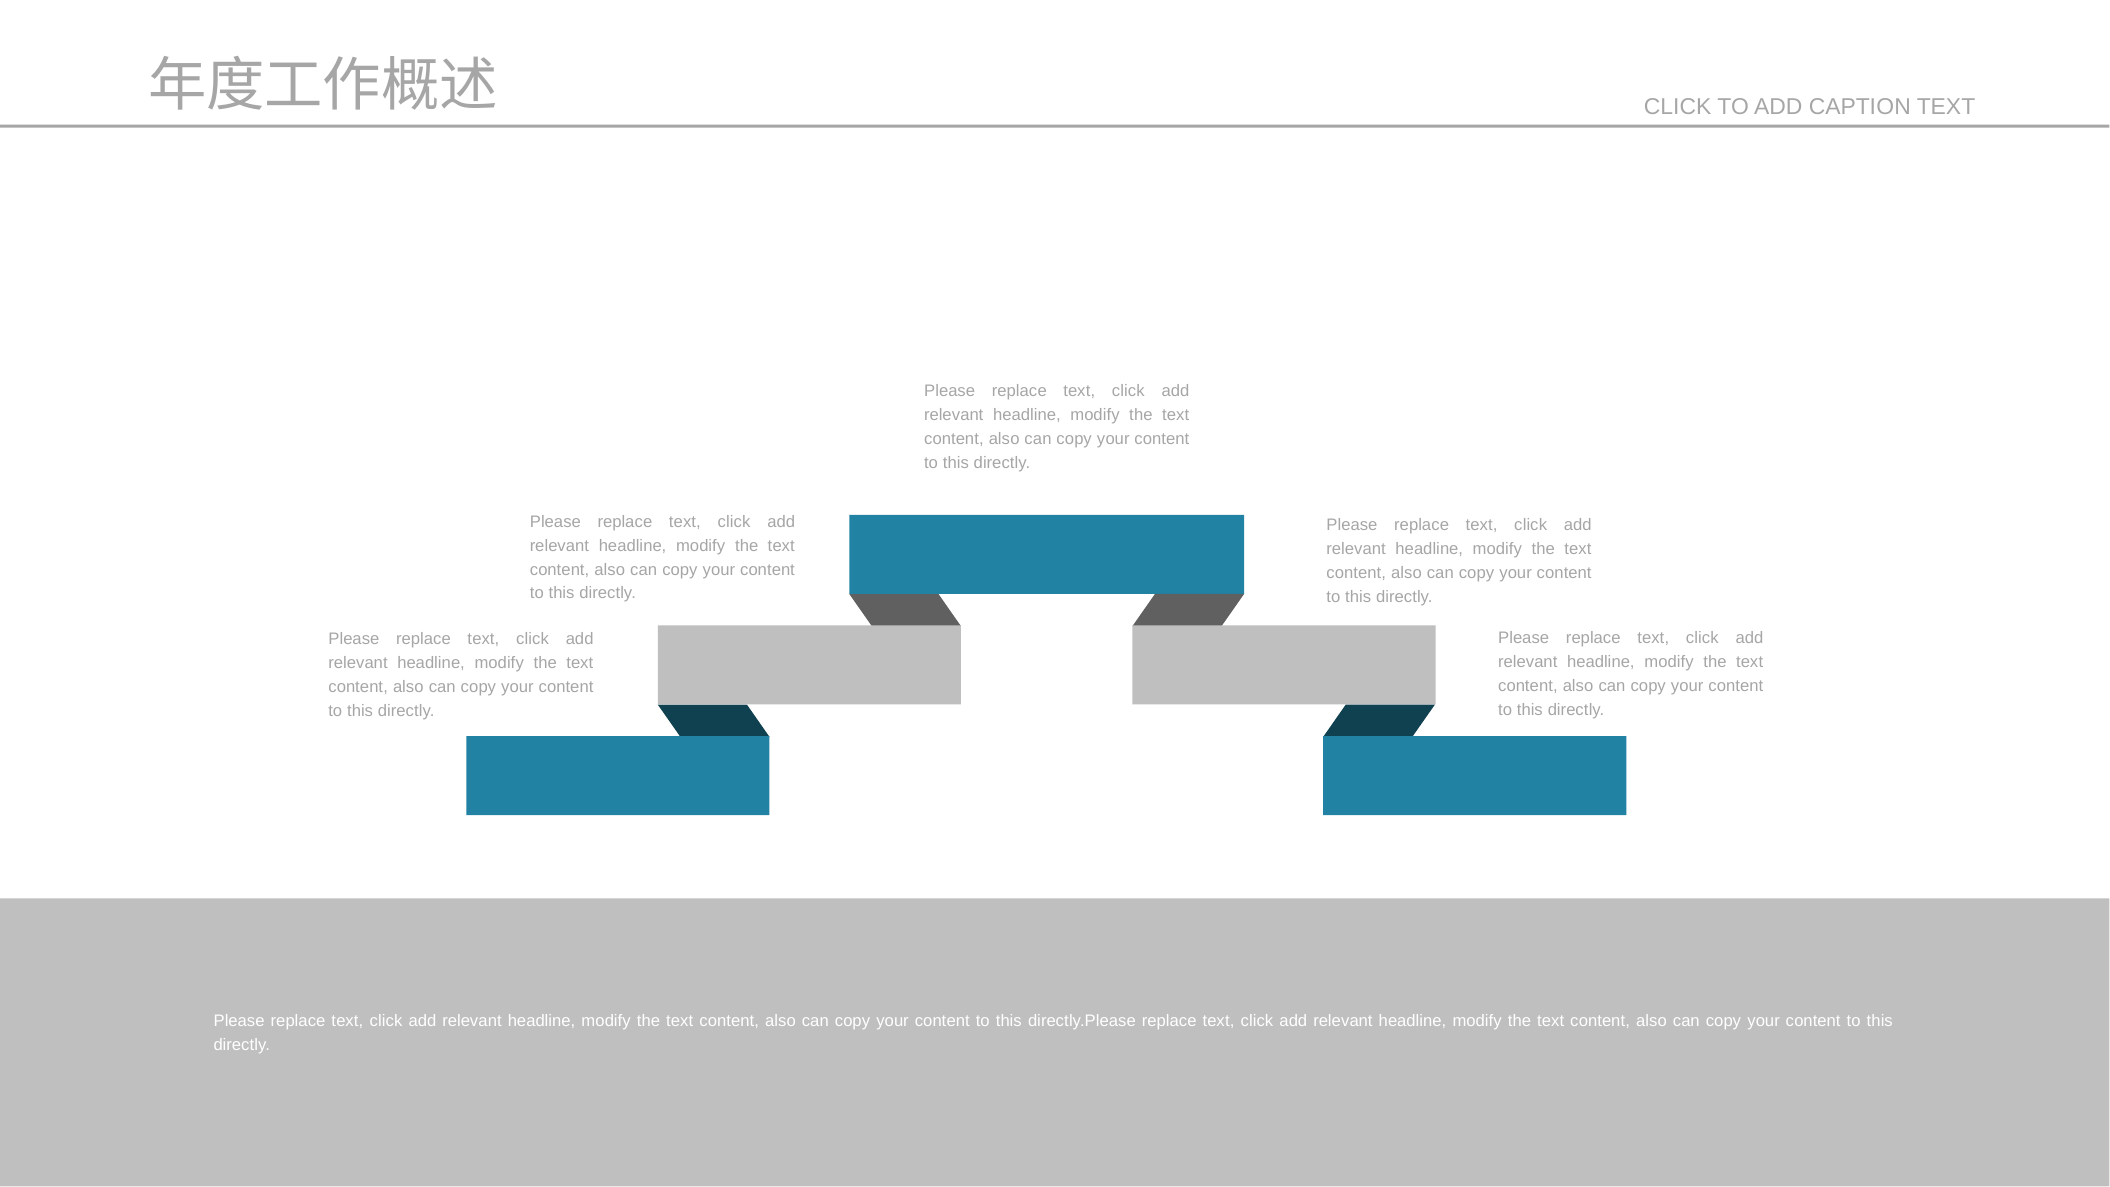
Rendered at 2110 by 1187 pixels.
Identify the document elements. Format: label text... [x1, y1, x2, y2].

text_box [657, 624, 962, 706]
text_box Please replace text, click add relevant headline, modify the text content, also can copy your content to this directly. [312, 630, 610, 713]
text_box [1131, 624, 1437, 706]
text_box [0, 124, 2110, 129]
text_box [465, 735, 770, 816]
text_box [1322, 735, 1627, 816]
text_box 年度工作概述 [148, 47, 528, 118]
text_box [1132, 592, 1247, 624]
text_box CLICK TO ADD CAPTION TEXT [1596, 91, 1976, 119]
text_box Please replace text, click add relevant headline, modify the text content, also can copy your content to this directly. [1482, 629, 1780, 712]
text_box [0, 897, 2110, 1187]
text_box Please replace text, click add relevant headline, modify the text content, also can copy your content to this directly. [1310, 516, 1608, 599]
text_box Please replace text, click add relevant headline, modify the text content, also can copy your content to this directly. [908, 382, 1206, 465]
text_box [848, 595, 961, 624]
text_box [655, 703, 772, 738]
text_box [1323, 703, 1437, 735]
text_box Please replace text, click add relevant headline, modify the text content, also can copy your content to this directly.Please replace text, click add relevant headline, modify the text content, also can copy your content to this directly. [197, 998, 1912, 1087]
text_box Please replace text, click add relevant headline, modify the text content, also can copy your content to this directly. [513, 513, 812, 596]
text_box [848, 514, 1245, 595]
